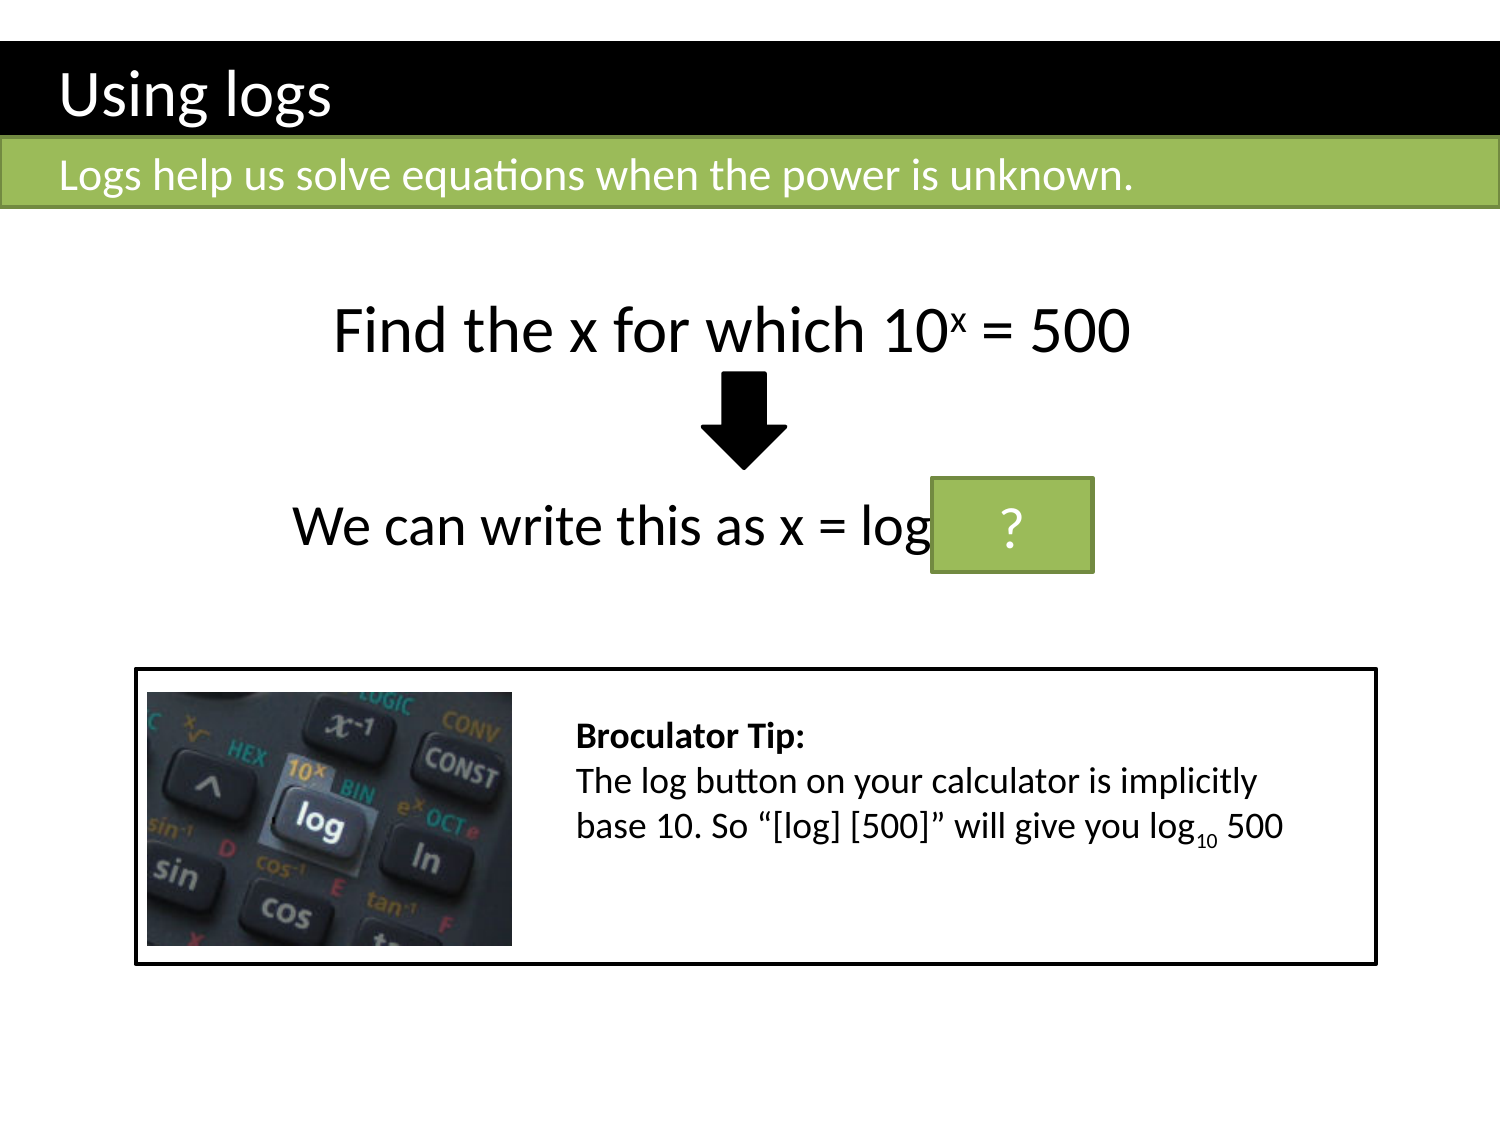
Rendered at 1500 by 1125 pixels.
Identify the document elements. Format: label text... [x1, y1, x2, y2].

text_box Using logs [0, 41, 1500, 135]
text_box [135, 668, 1377, 965]
text_box ? [930, 476, 1095, 574]
text_box Logs help us solve equations when the power is unknown. [0, 135, 1500, 209]
text_box Find the x for which 10x = 500 [242, 278, 1223, 374]
text_box We can write this as x = log10 500 [277, 479, 1140, 575]
text_box [700, 371, 788, 471]
